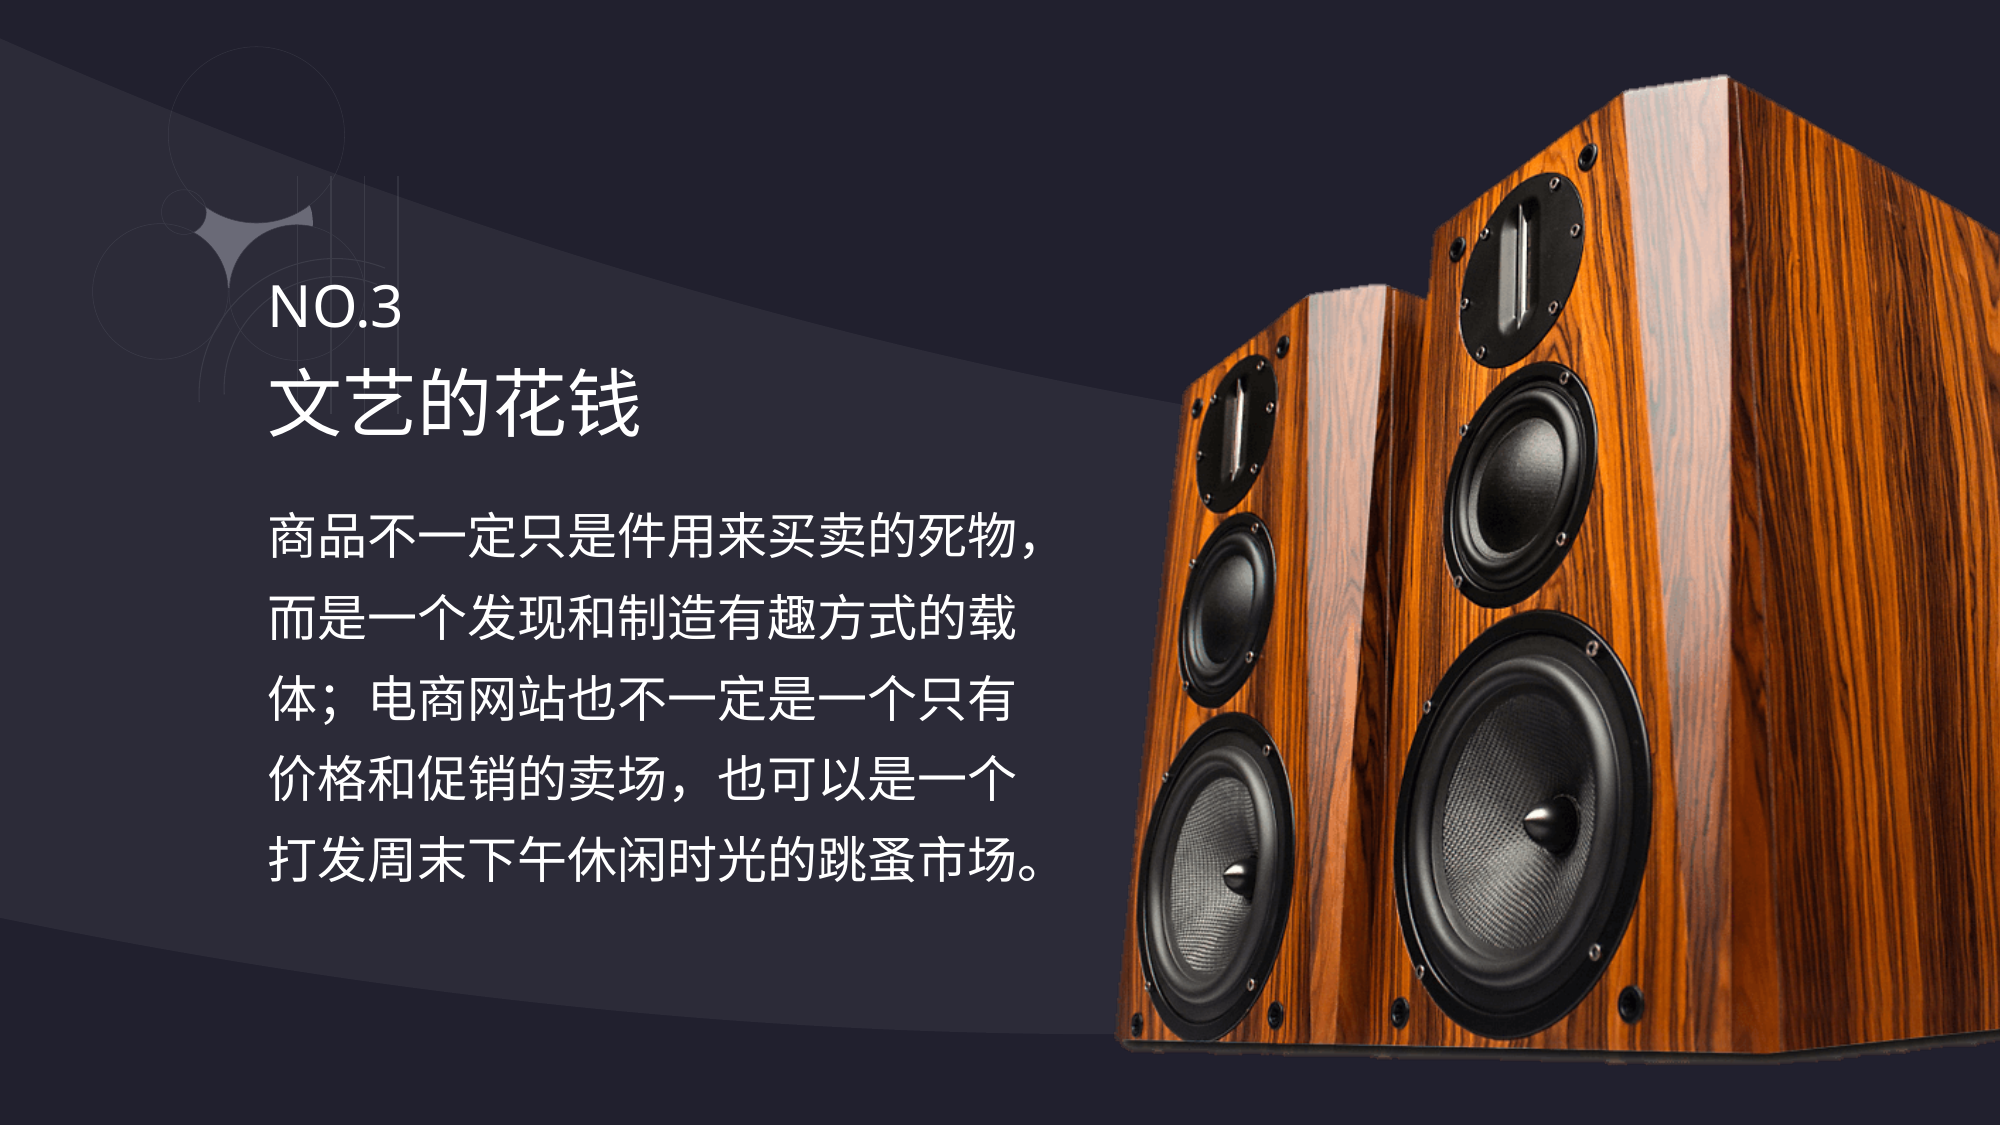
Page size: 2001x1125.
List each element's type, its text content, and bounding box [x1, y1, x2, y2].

picture [1036, 0, 2000, 1125]
text_box [0, 37, 1036, 1035]
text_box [92, 46, 471, 531]
text_box 文艺的花钱 [471, 330, 688, 454]
text_box 商品不一定只是件用来买卖的死物，而是一个发现和制造有趣方式的载体；电商网站也不一定是一个只有价格和促销的卖场，也可以是一个打发周末下午休闲时光的跳蚤市场。 [252, 476, 1036, 897]
